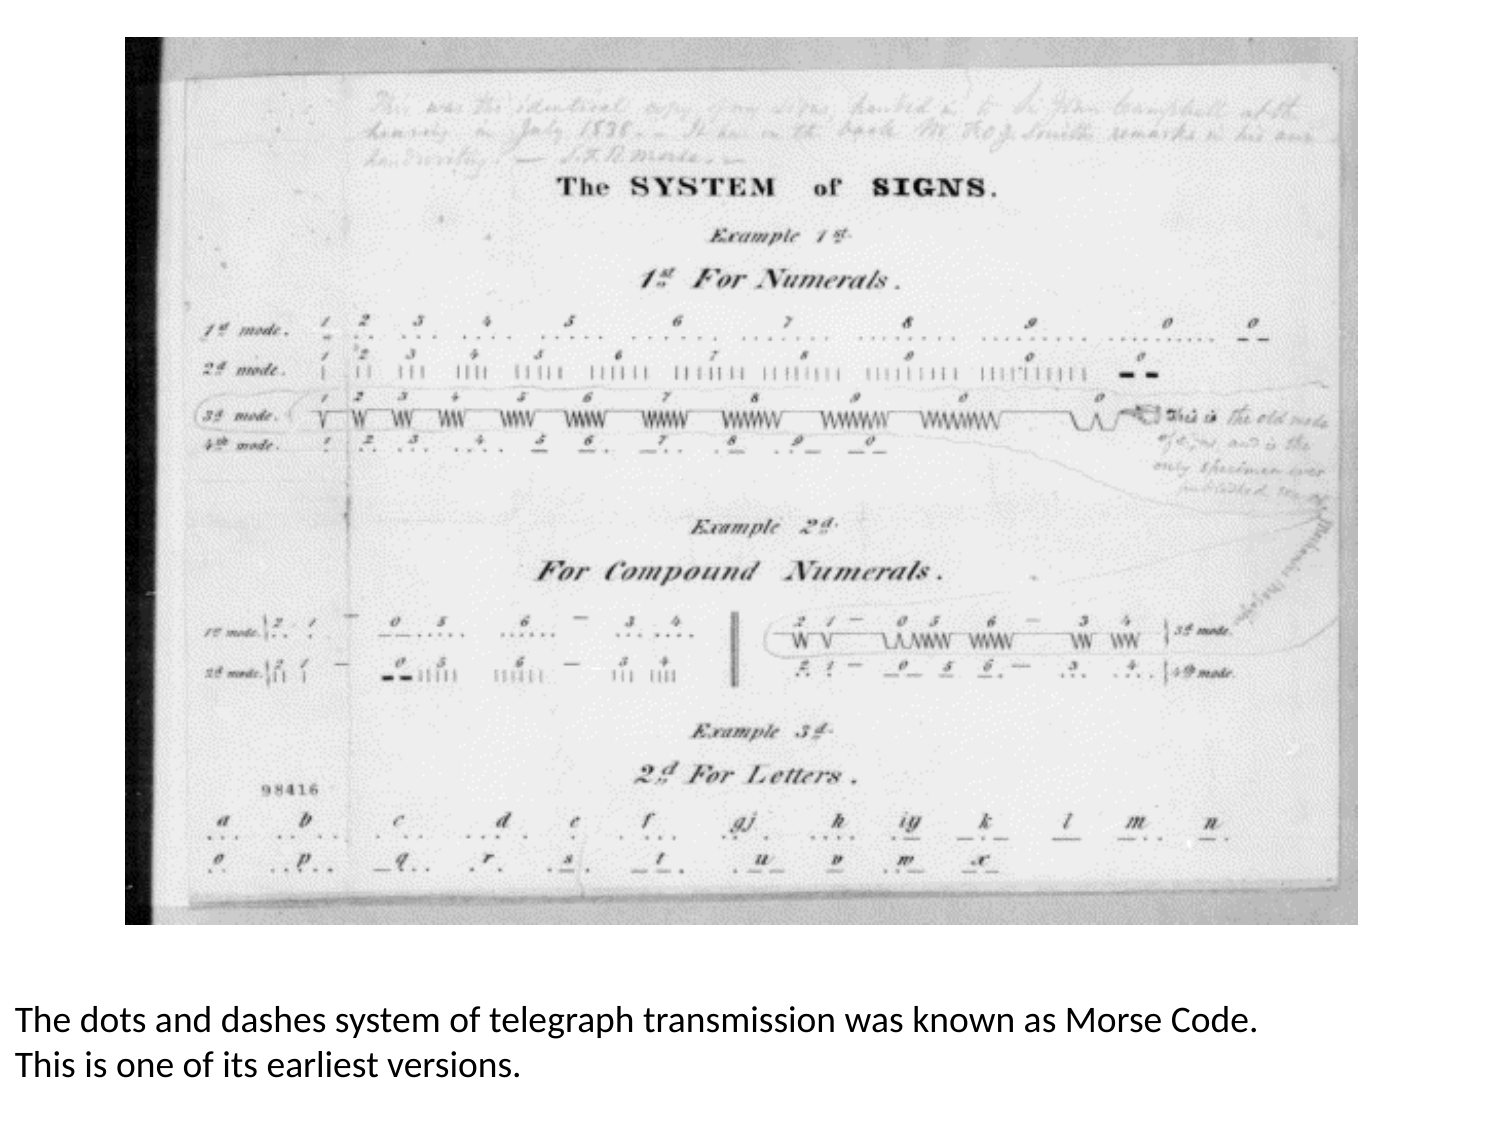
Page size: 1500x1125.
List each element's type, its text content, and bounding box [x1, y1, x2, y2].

picture [124, 37, 1358, 926]
text_box The dots and dashes system of telegraph transmission was known as Morse Code. This is one of its earliest versions. [0, 987, 1500, 1093]
